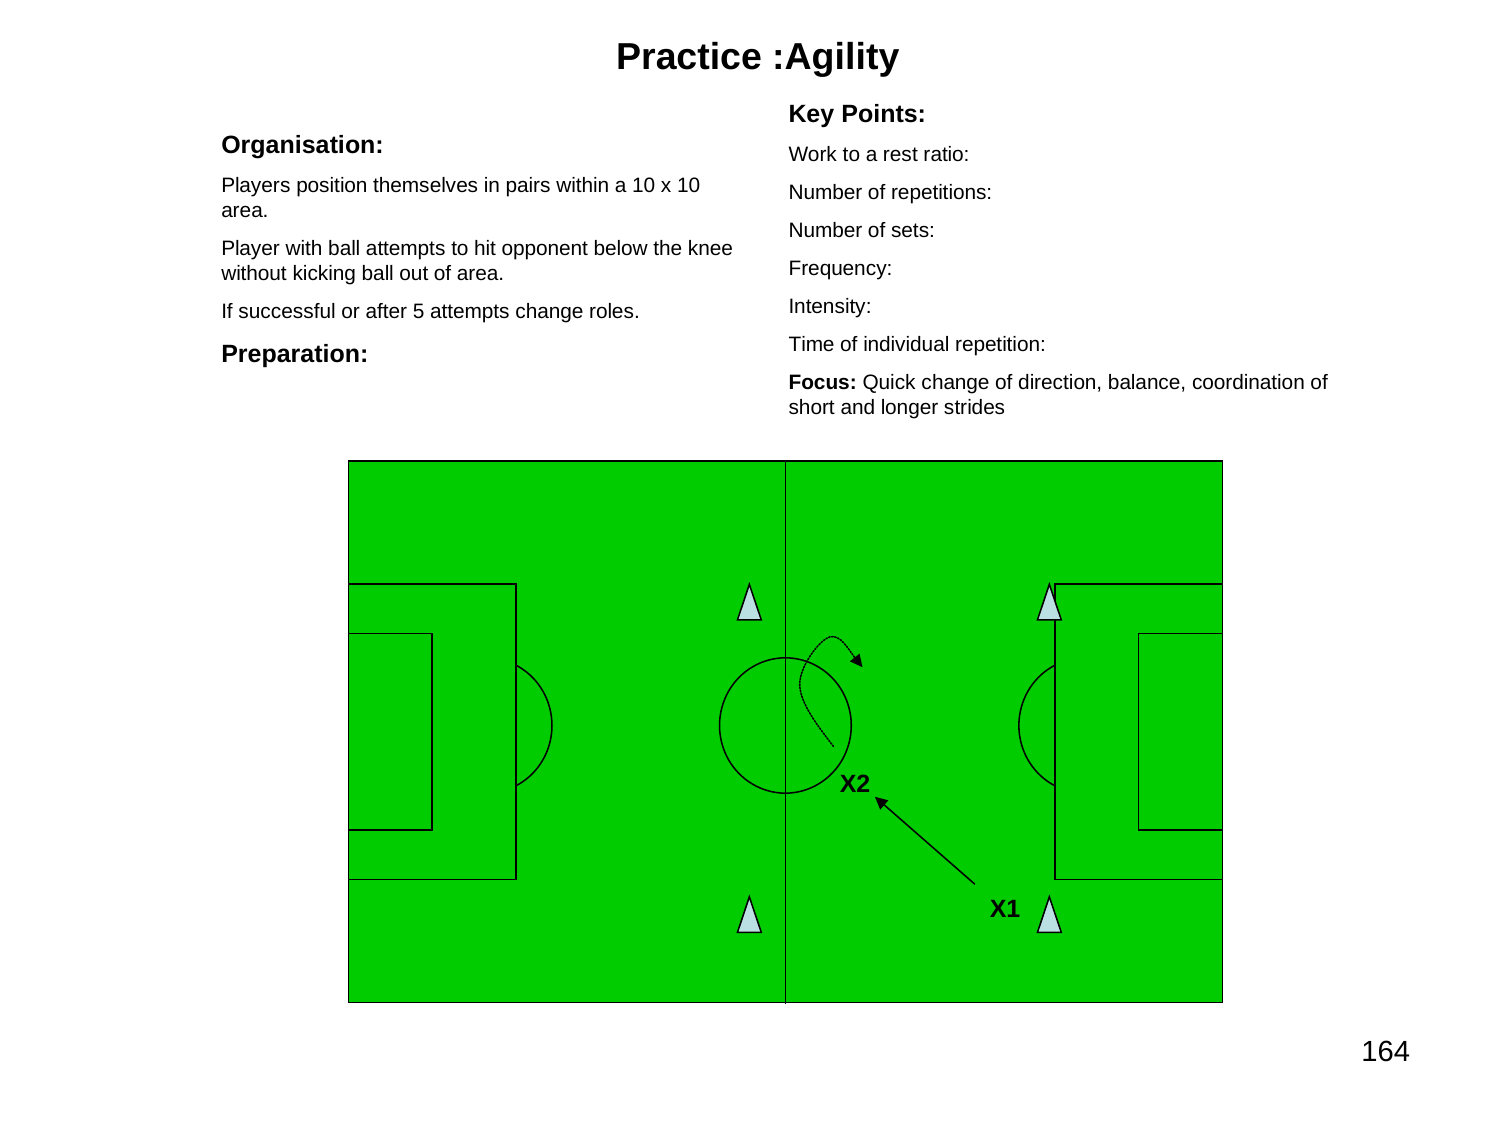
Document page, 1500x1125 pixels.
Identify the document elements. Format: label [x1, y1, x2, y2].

text_box [206, 24, 1388, 1005]
text_box [1074, 1024, 1425, 1103]
